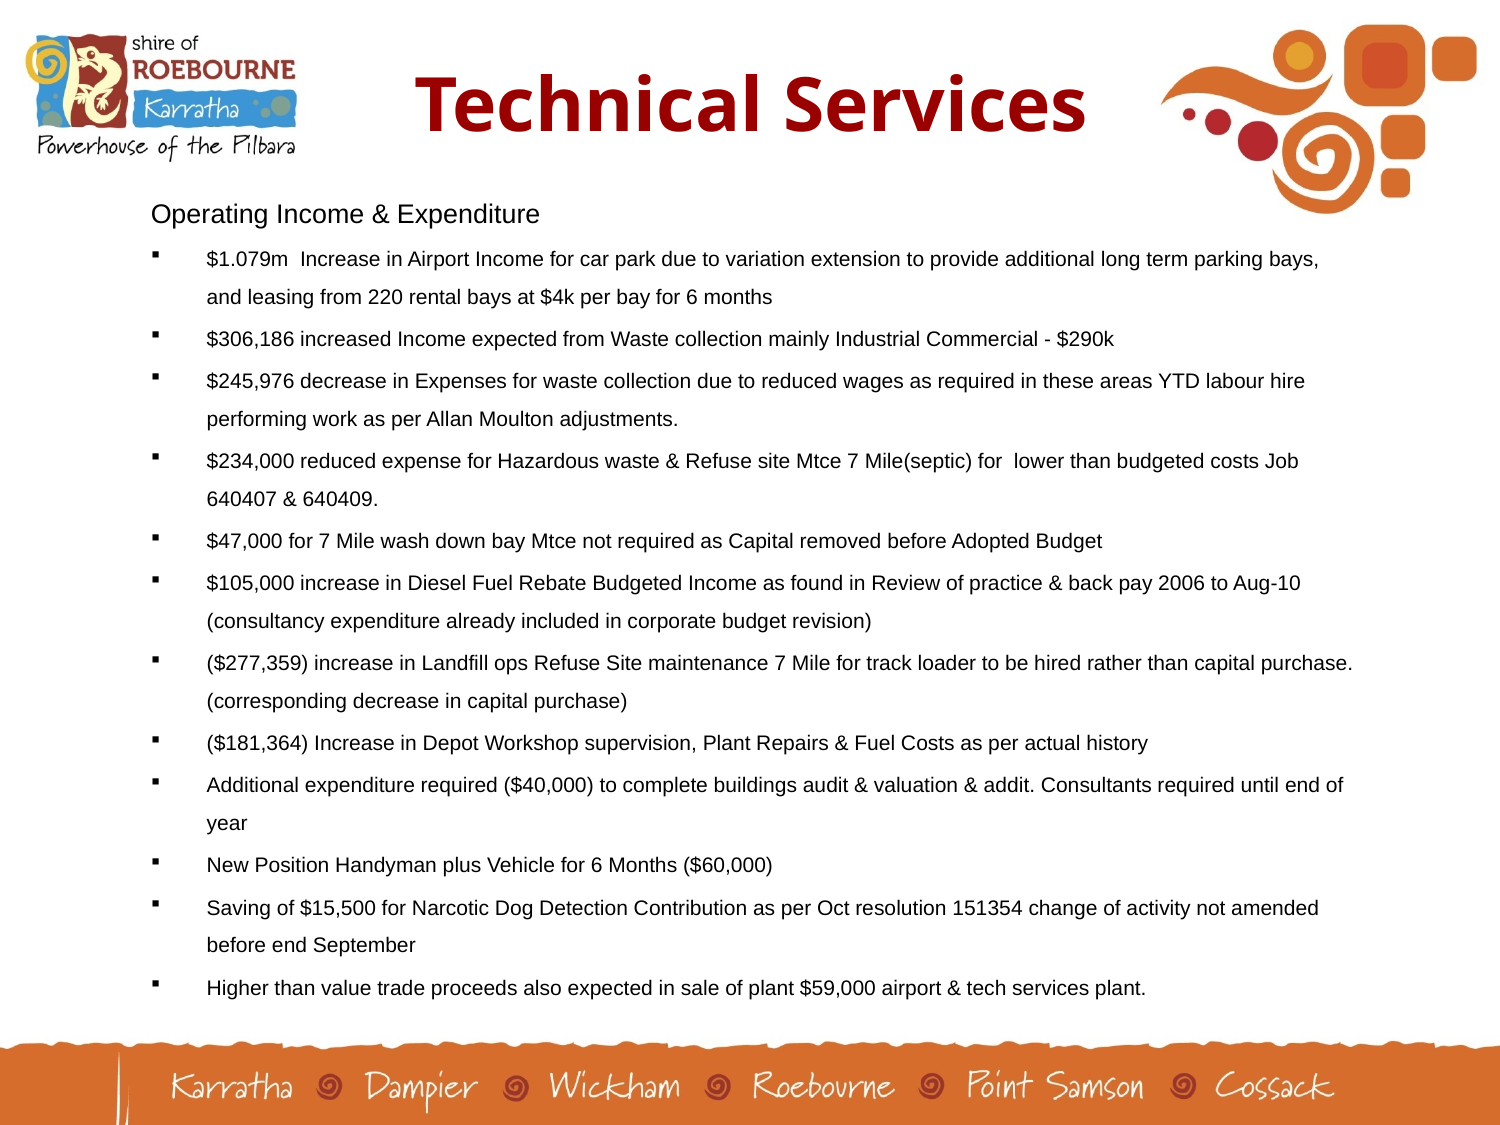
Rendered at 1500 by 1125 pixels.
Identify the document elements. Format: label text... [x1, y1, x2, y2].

list Operating Income & Expenditure $1.079m Increase in Airport Income for car park due to variation extension to provide additional long term parking bays, and leasing from 220 rental bays at $4k per bay for 6 months $306,186 increased Income expected from Waste collection mainly Industrial Commercial - $290k $245,976 decrease in Expenses for waste collection due to reduced wages as required in these areas YTD labour hire performing work as per Allan Moulton adjustments. $234,000 reduced expense for Hazardous waste & Refuse site Mtce 7 Mile(septic) for lower than budgeted costs Job 640407 & 640409. $47,000 for 7 Mile wash down bay Mtce not required as Capital removed before Adopted Budget $105,000 increase in Diesel Fuel Rebate Budgeted Income as found in Review of practice & back pay 2006 to Aug-10 (consultancy expenditure already included in corporate budget revision) ($277,359) increase in Landfill ops Refuse Site maintenance 7 Mile for track loader to be hired rather than capital purchase.(corresponding decrease in capital purchase) ($181,364) Increase in Depot Workshop supervision, Plant Repairs & Fuel Costs as per actual history Additional expenditure required ($40,000) to complete buildings audit & valuation & addit. Consultants required until end of year New Position Handyman plus Vehicle for 6 Months ($60,000) Saving of $15,500 for Narcotic Dog Detection Contribution as per Oct resolution 151354 change of activity not amended before end September Higher than value trade proceeds also expected in sale of plant $59,000 airport & tech services plant. [135, 172, 1376, 1012]
picture [0, 0, 1500, 1125]
title Technical Services [76, 42, 1427, 160]
